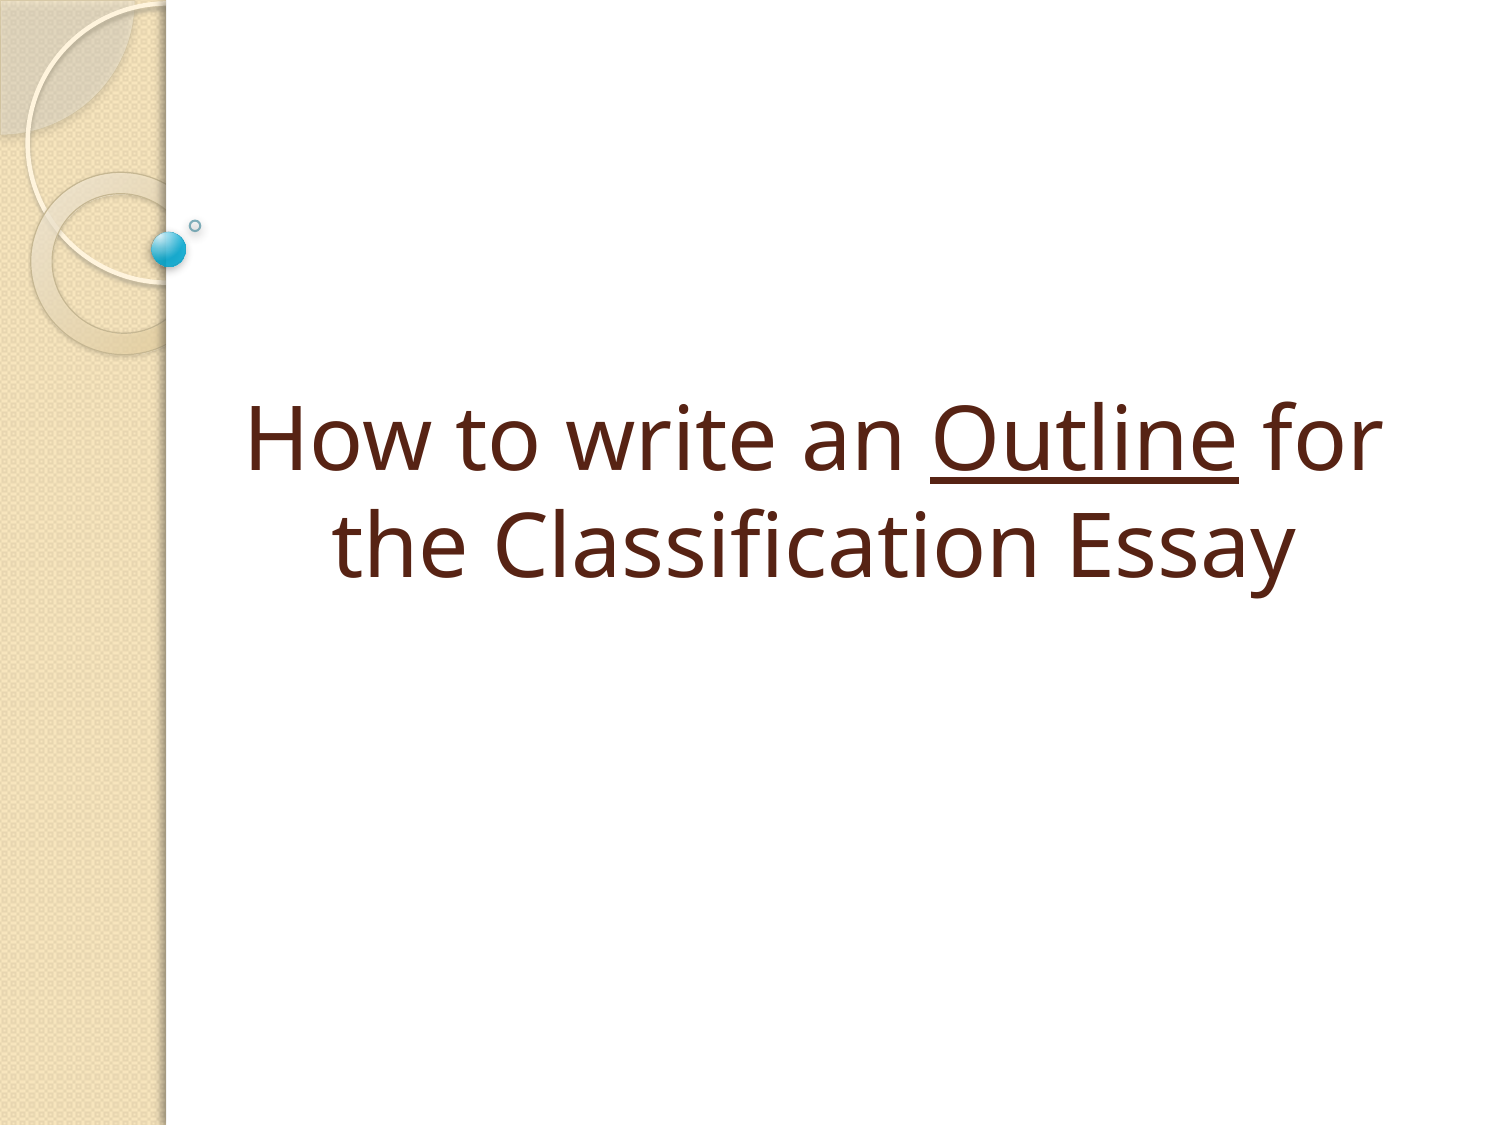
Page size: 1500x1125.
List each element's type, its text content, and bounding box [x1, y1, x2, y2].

title How to write an Outline for the Classification Essay [206, 361, 1422, 604]
